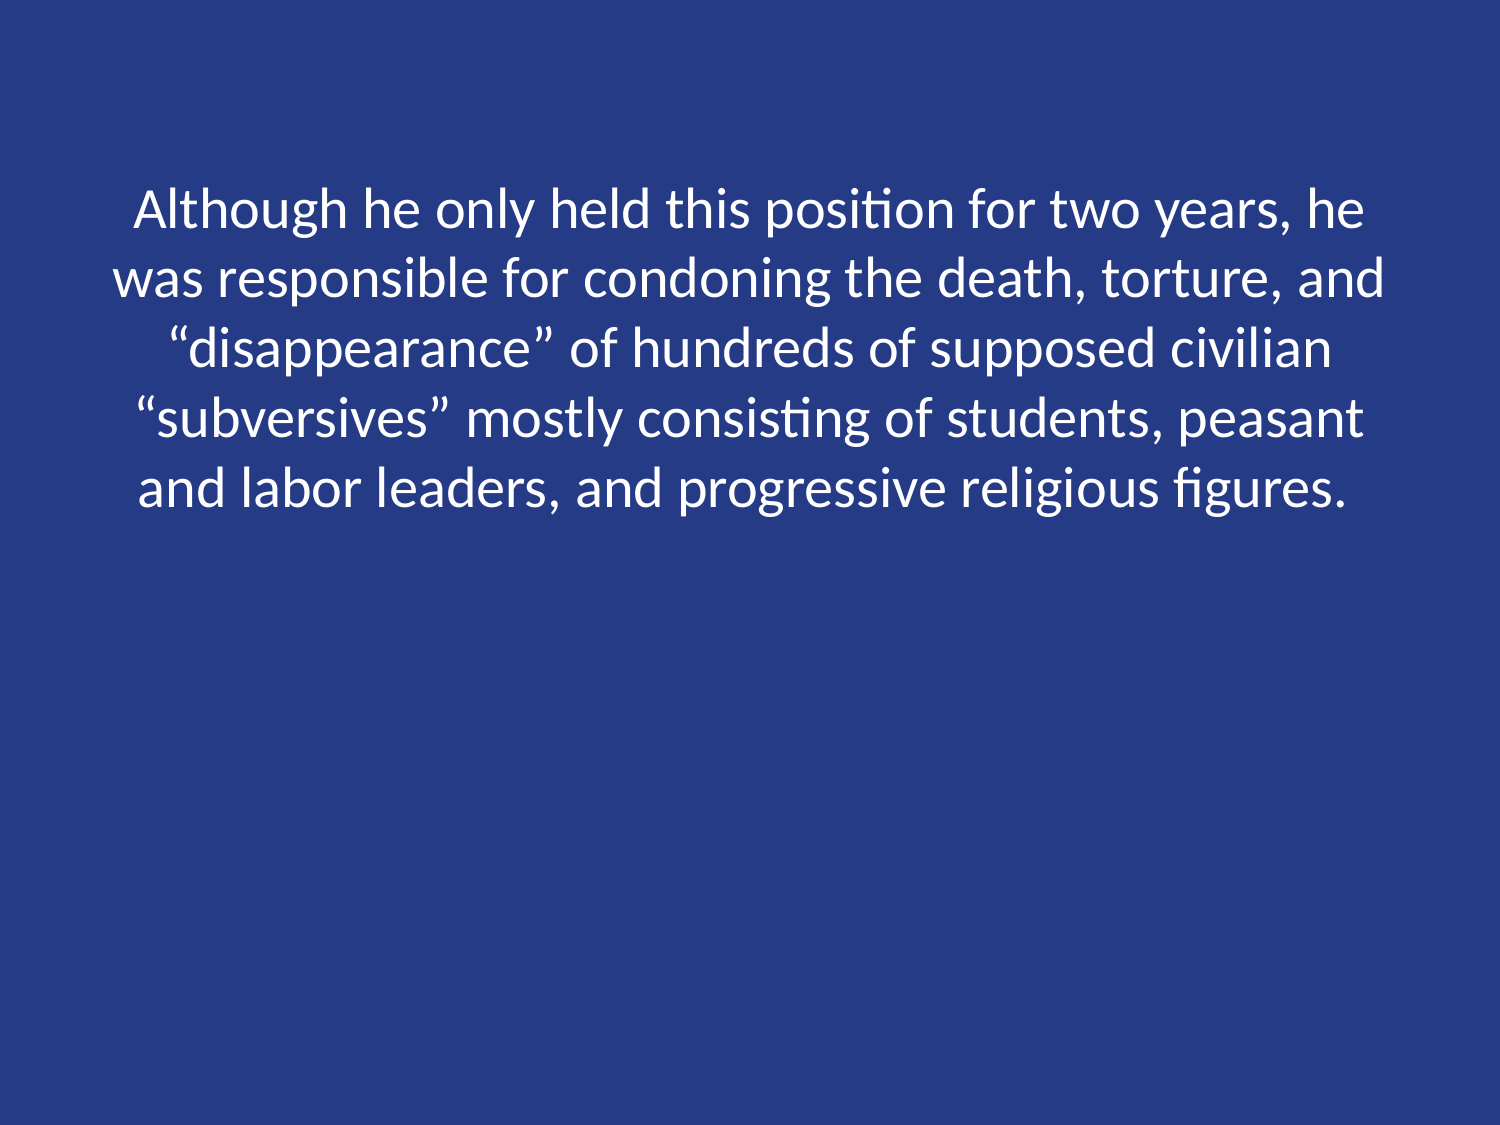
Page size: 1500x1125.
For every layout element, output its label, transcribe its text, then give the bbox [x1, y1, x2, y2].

title Although he only held this position for two years, he was responsible for condoning the death, torture, and “disappearance” of hundreds of supposed civilian “subversives” mostly consisting of students, peasant and labor leaders, and progressive religious figures. [75, 45, 1425, 644]
